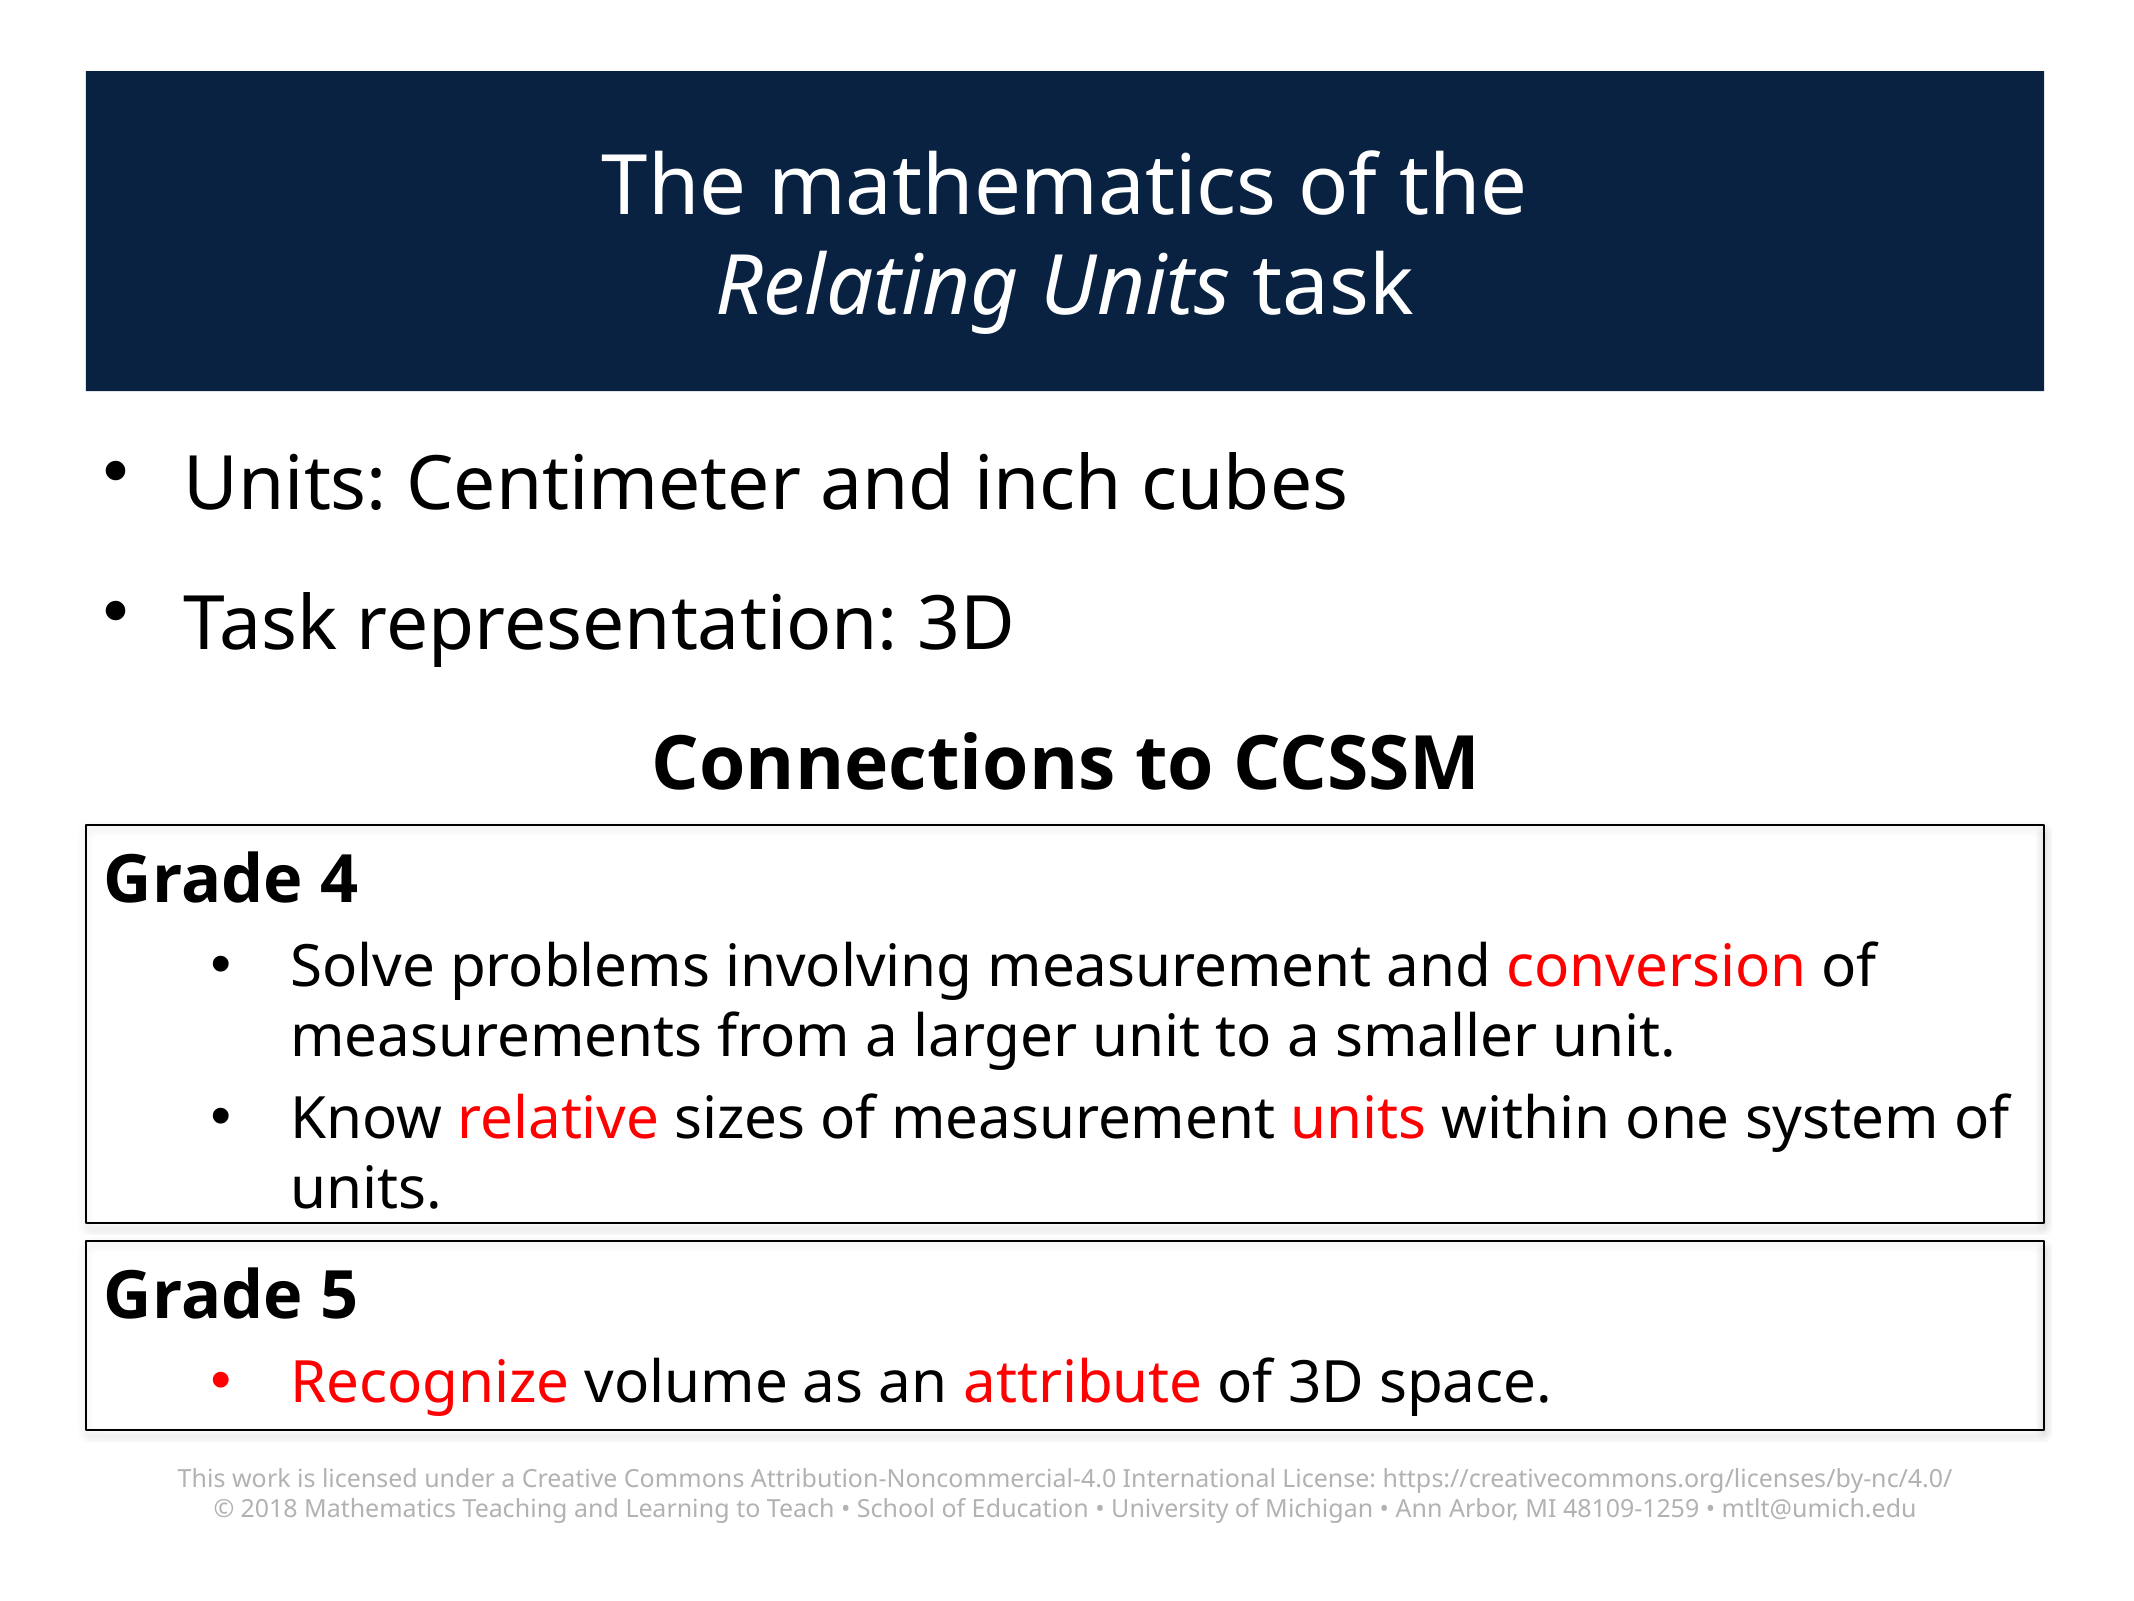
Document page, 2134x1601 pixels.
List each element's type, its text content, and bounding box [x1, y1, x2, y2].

list Units: Centimeter and inch cubes Task representation: 3D Connections to CCSSM Grade 4 Solve problems involving measurement and conversion of measurements from a larger unit to a smaller unit. Know relative sizes of measurement units within one system of units. Grade 5 Recognize volume as an attribute of 3D space. [88, 1233, 2045, 1241]
text_box [85, 1241, 2045, 1430]
title The mathematics of the Relating Units task [85, 71, 2045, 392]
text_box [85, 824, 2045, 1224]
list Units: Centimeter and inch cubes Task representation: 3D Connections to CCSSM Grade 4 Solve problems involving measurement and conversion of measurements from a larger unit to a smaller unit. Know relative sizes of measurement units within one system of units. Grade 5 Recognize volume as an attribute of 3D space. [88, 426, 2045, 824]
footer This work is licensed under a Creative Commons Attribution-Noncommercial-4.0 International License: https://creativecommons.org/licenses/by-nc/4.0/ © 2018 Mathematics Teaching and Learning to Teach • School of Education • University of Michigan • Ann Arbor, MI 48109-1259 • mtlt@umich.edu [88, 1440, 2045, 1548]
